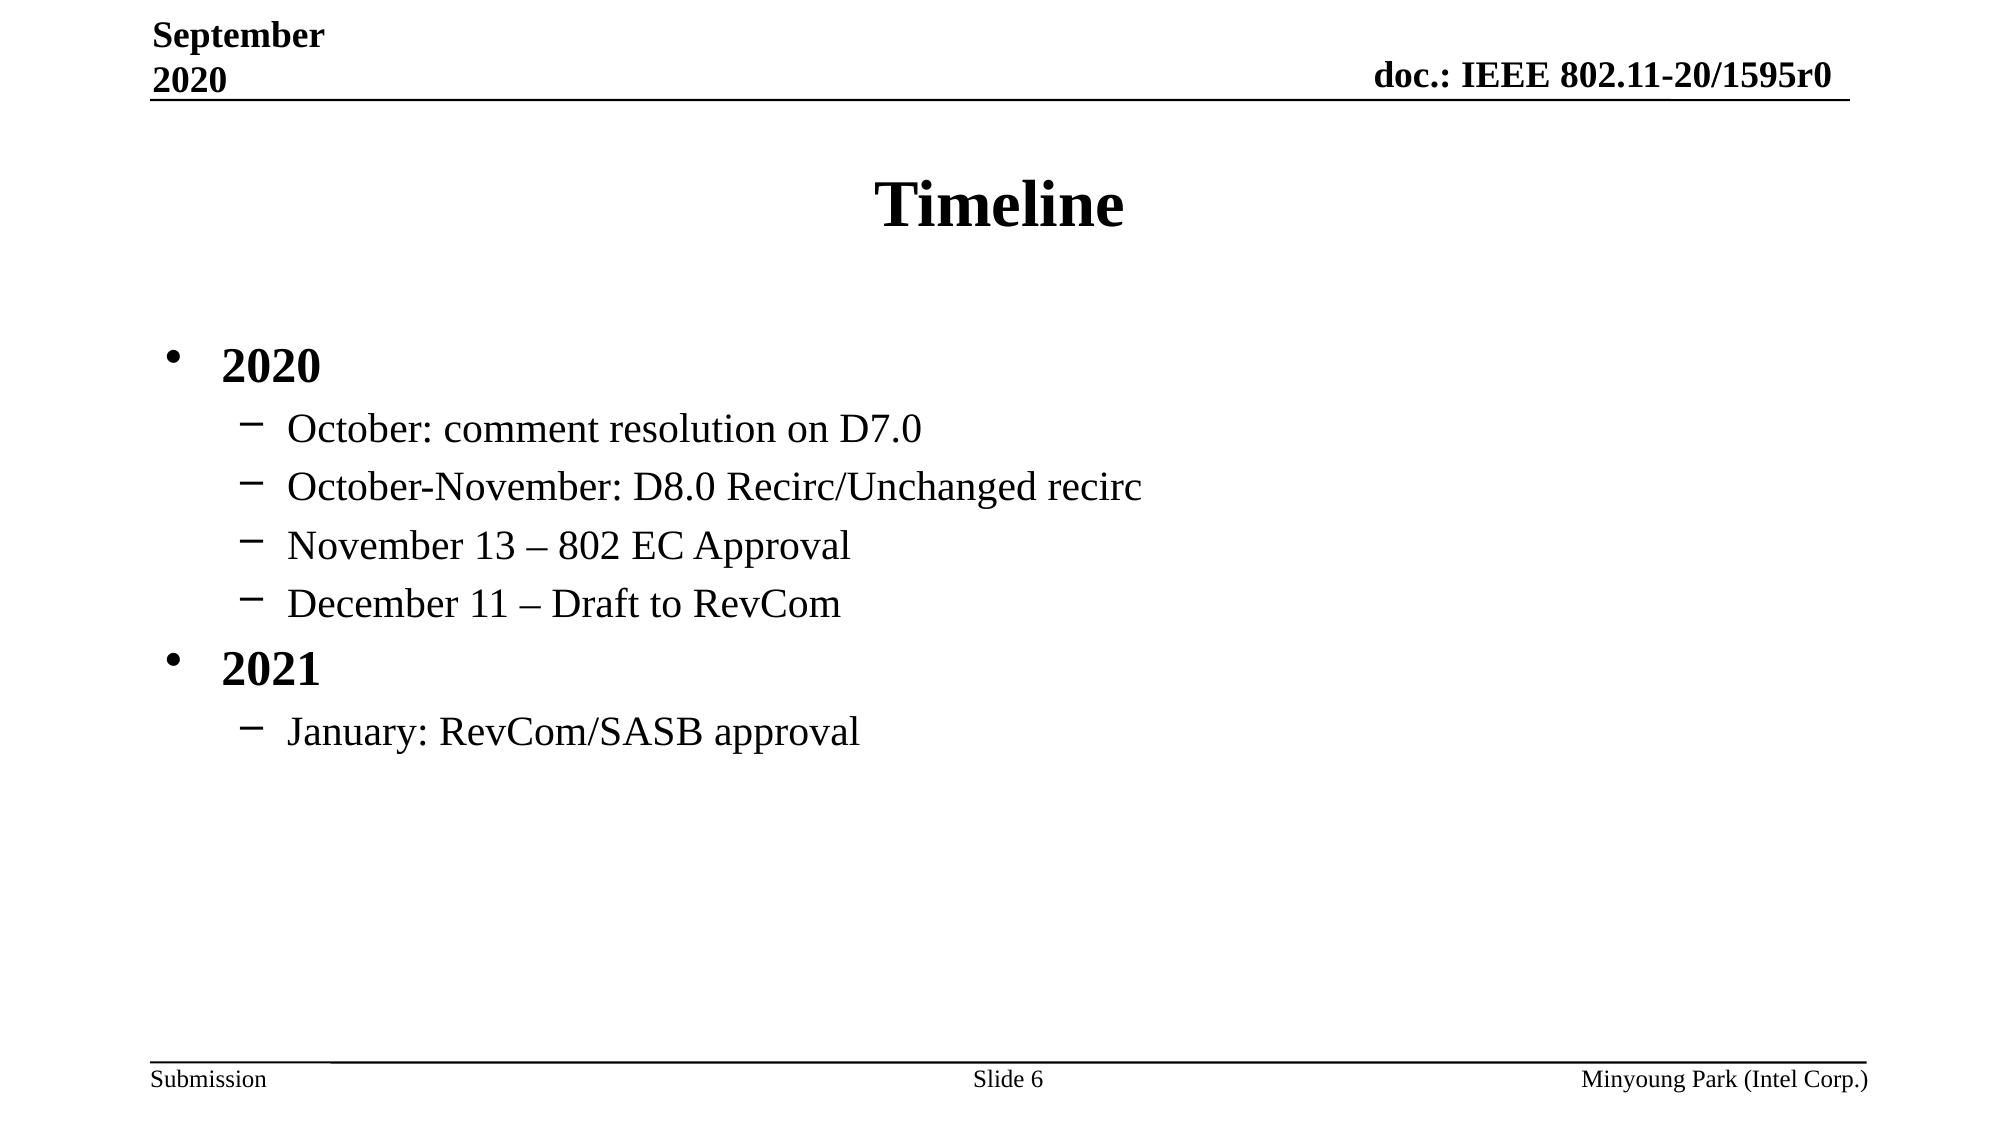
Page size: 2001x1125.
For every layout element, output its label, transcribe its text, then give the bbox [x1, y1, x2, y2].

list 2020 October: comment resolution on D7.0 October-November: D8.0 Recirc/Unchanged recirc November 13 – 802 EC Approval December 11 – Draft to RevCom 2021 January: RevCom/SASB approval [150, 324, 1850, 1000]
title Timeline [150, 112, 1850, 288]
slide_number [152, 54, 347, 101]
footer Minyoung Park (Intel Corp.) [1266, 1061, 1869, 1093]
slide_number Slide 6 [964, 1061, 1053, 1093]
